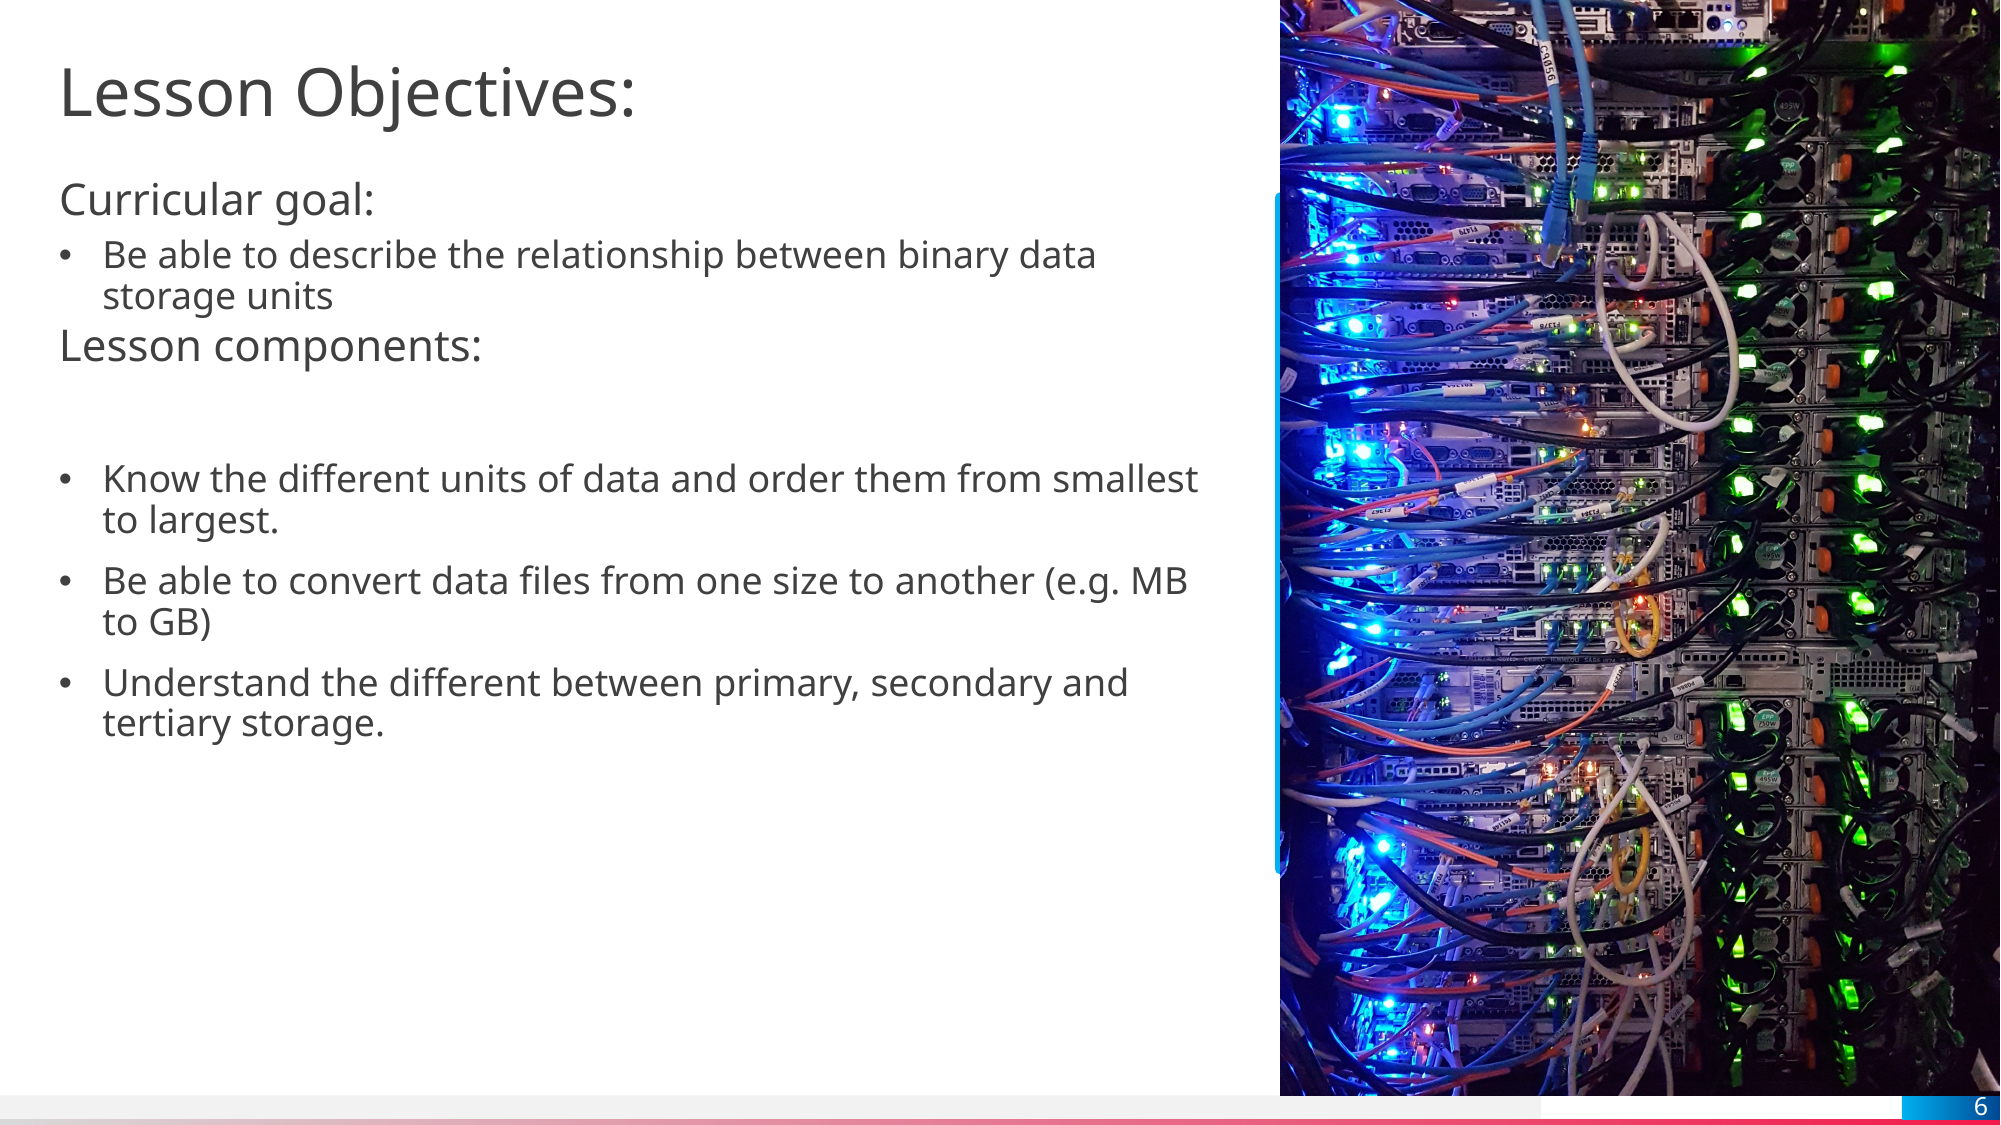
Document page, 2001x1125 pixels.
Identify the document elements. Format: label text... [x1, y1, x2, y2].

list Curricular goal: [59, 177, 1207, 236]
text_box Lesson components: [59, 323, 1207, 383]
slide_number 6 [1901, 1096, 2000, 1120]
list Be able to describe the relationship between binary data storage units Know the different units of data and order them from smallest to largest. Be able to convert data files from one size to another (e.g. MB to GB) Understand the different between primary, secondary and tertiary storage. [59, 383, 1207, 975]
title Lesson Objectives: [59, 59, 1207, 148]
list Be able to describe the relationship between binary data storage units Know the different units of data and order them from smallest to largest. Be able to convert data files from one size to another (e.g. MB to GB) Understand the different between primary, secondary and tertiary storage. [59, 236, 1207, 323]
picture [1280, 0, 2000, 1096]
